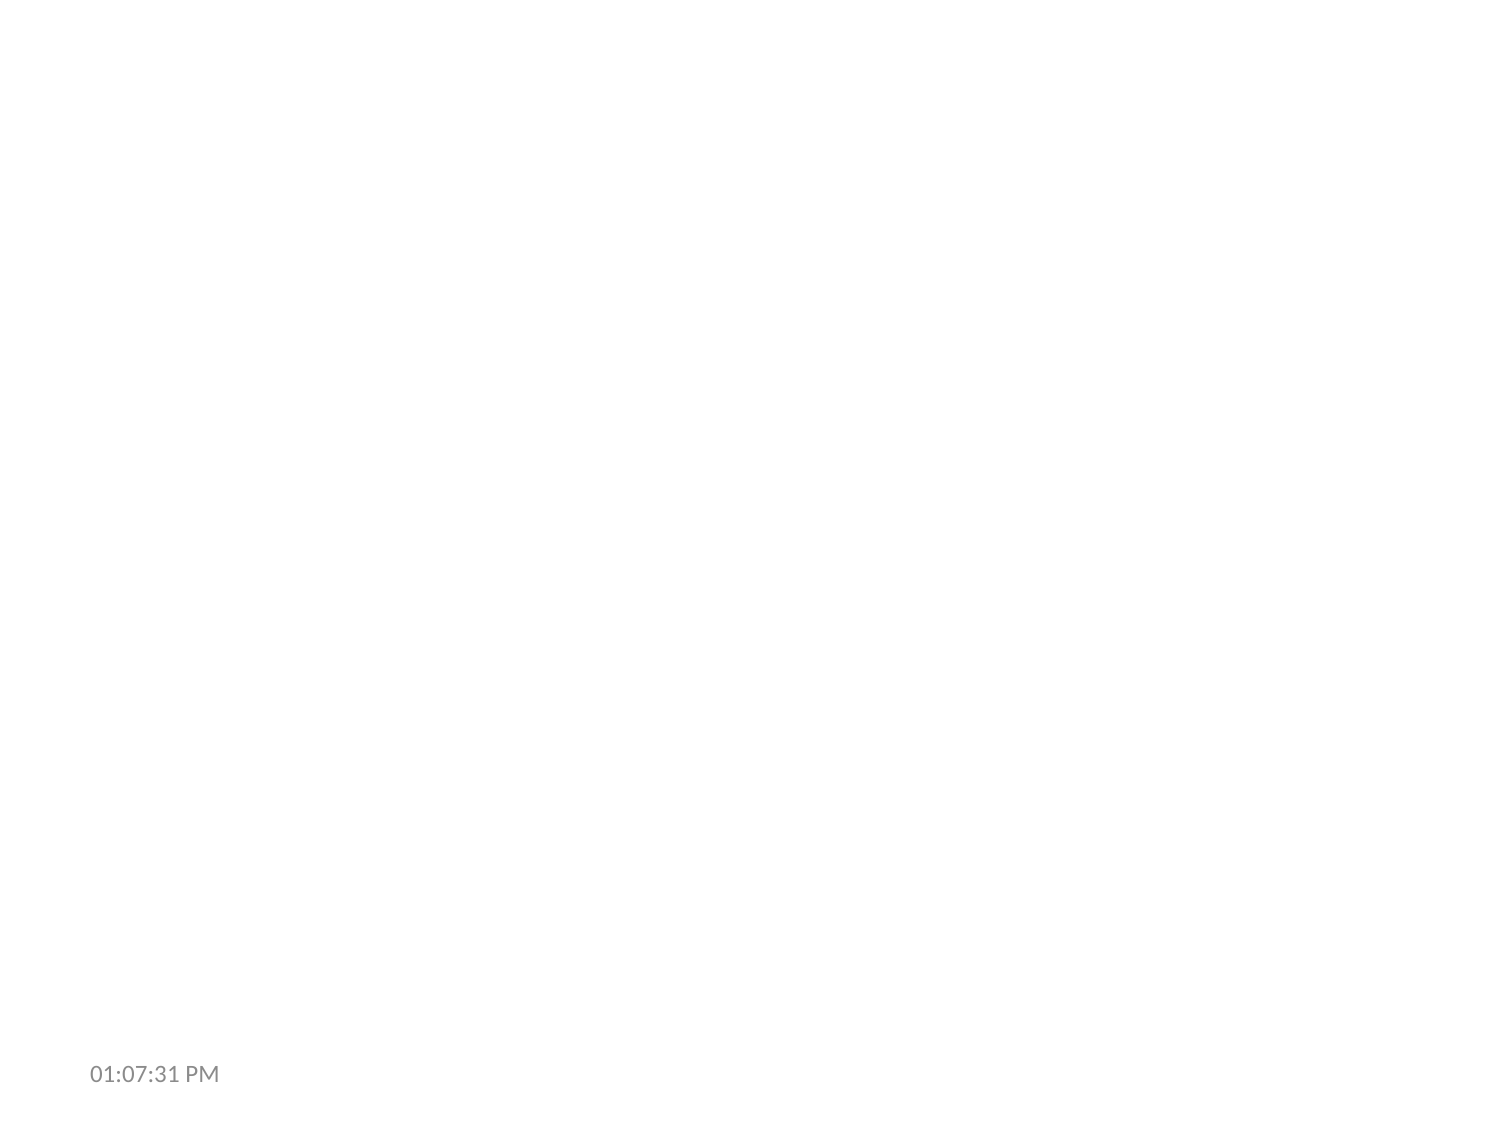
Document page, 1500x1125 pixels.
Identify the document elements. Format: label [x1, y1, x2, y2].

slide_number [75, 1042, 425, 1103]
